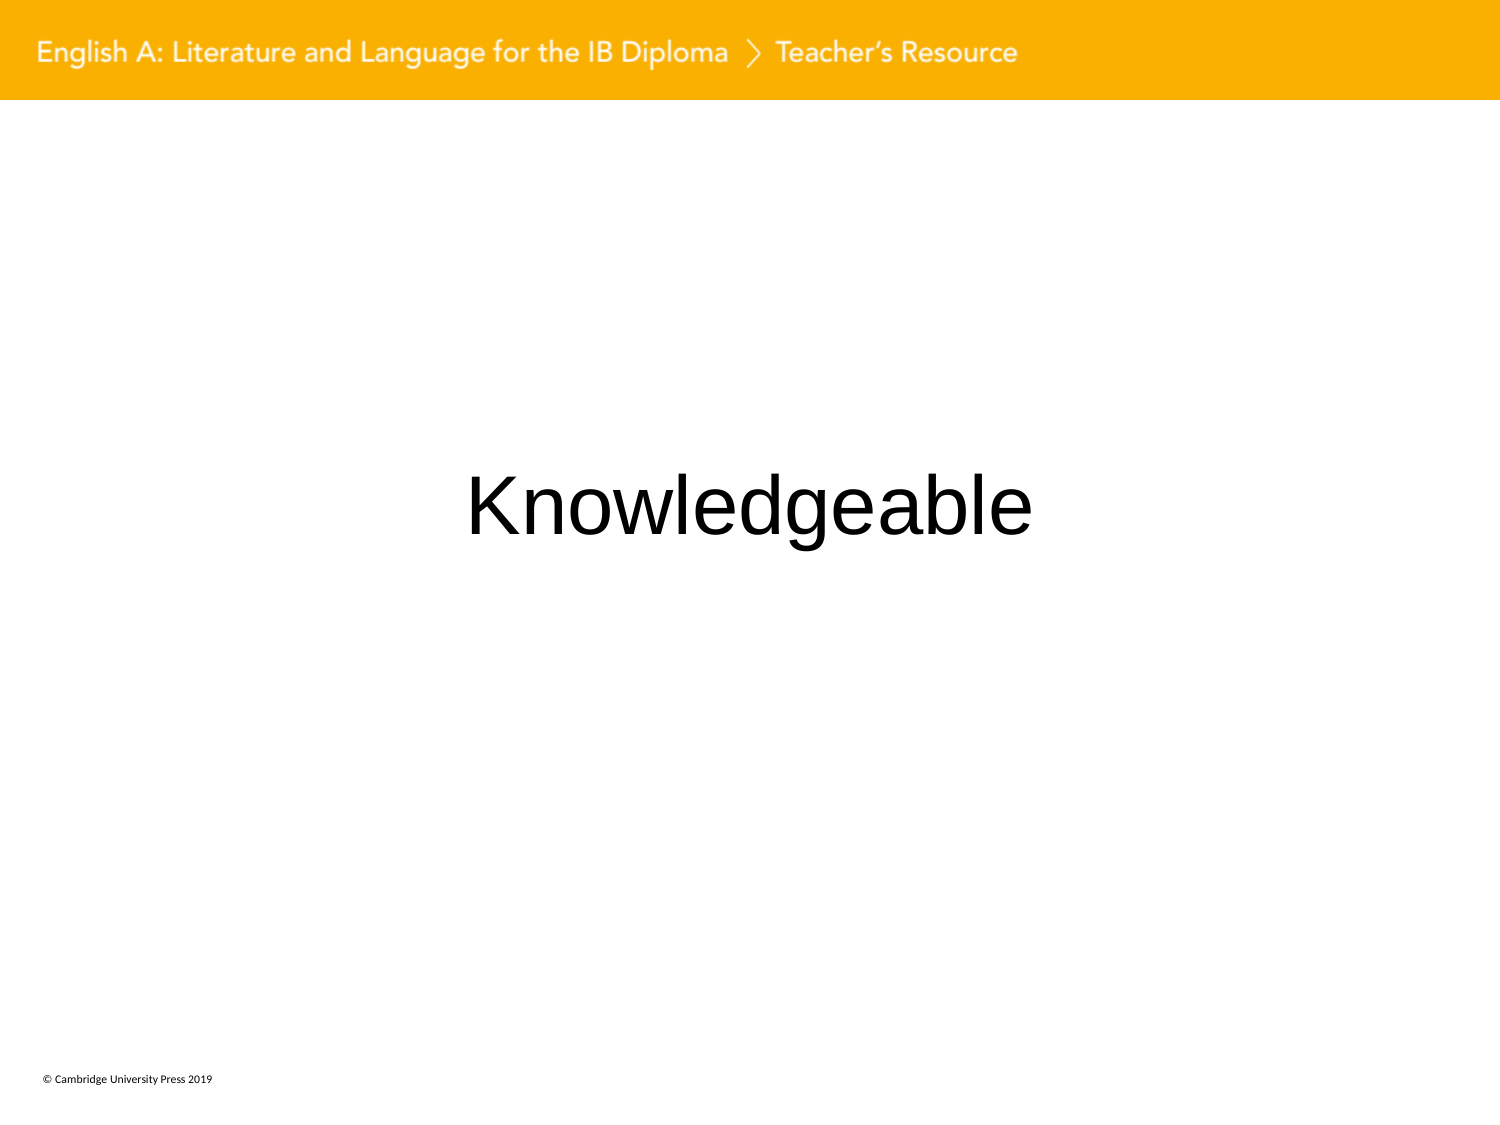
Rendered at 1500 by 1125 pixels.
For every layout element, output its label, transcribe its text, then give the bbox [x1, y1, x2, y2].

title Knowledgeable [112, 201, 1388, 1001]
subtitle © Cambridge University Press 2019 [27, 1063, 1388, 1093]
picture [0, 0, 1500, 101]
